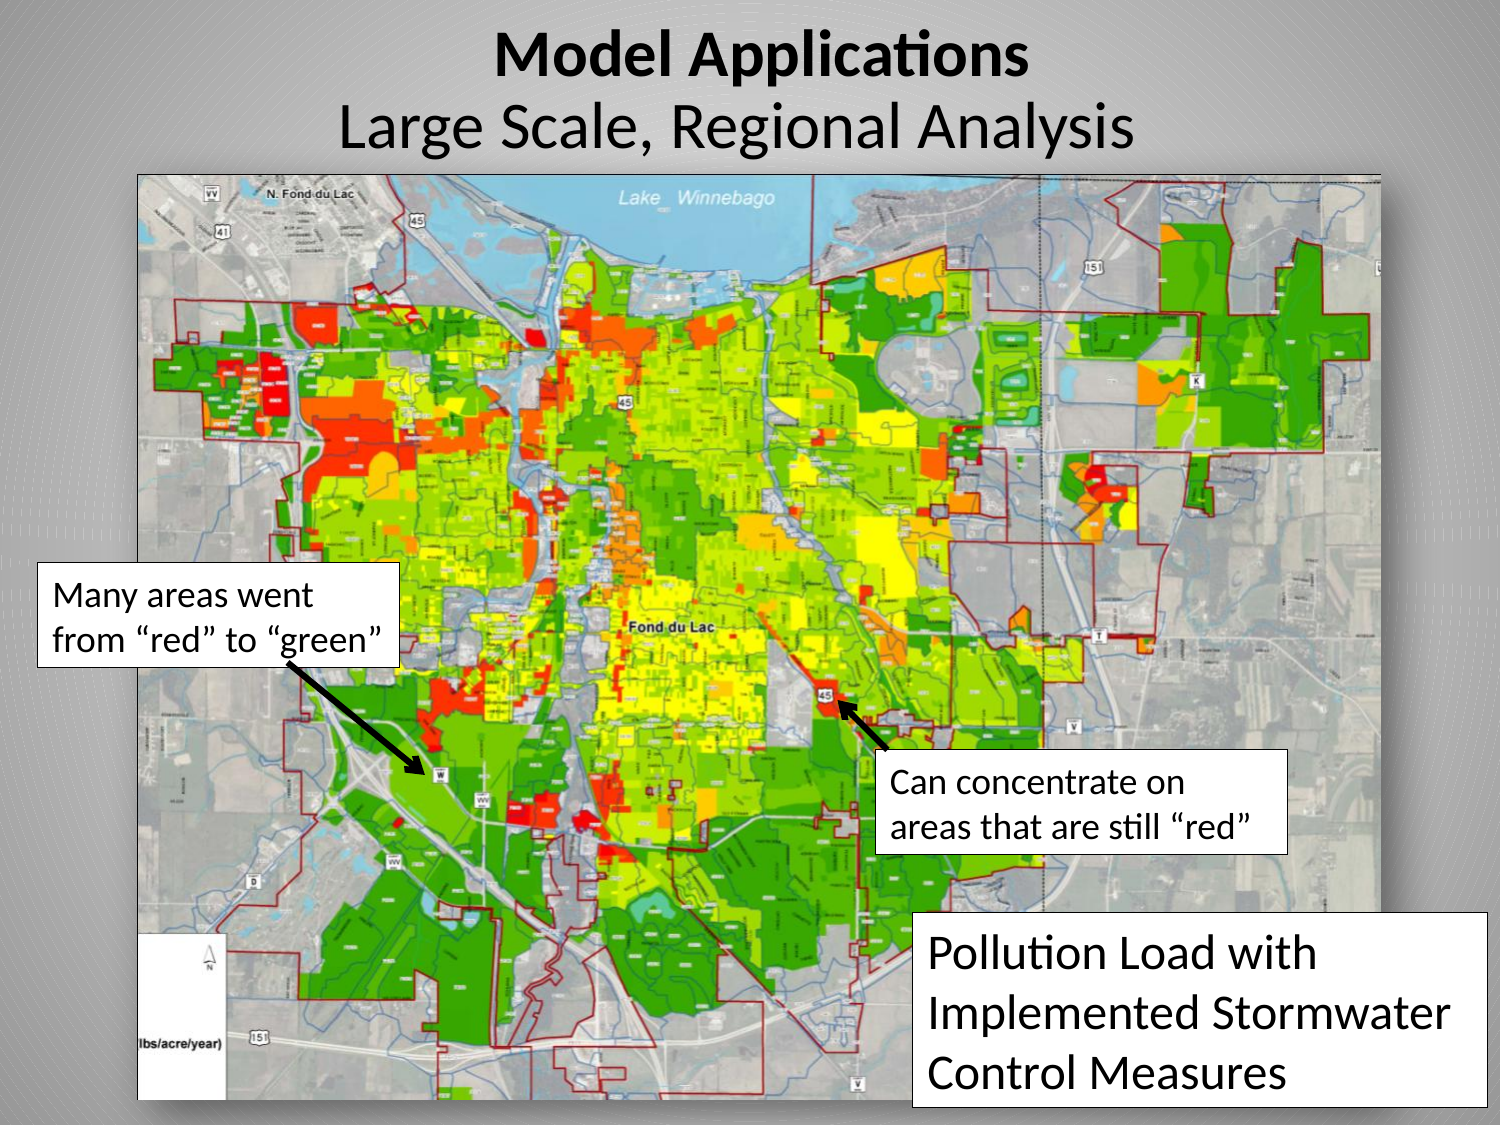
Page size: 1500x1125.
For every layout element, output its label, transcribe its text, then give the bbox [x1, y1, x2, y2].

picture [137, 174, 1381, 1101]
text_box Pollution Load with Implemented Stormwater Control Measures [1380, 912, 1488, 1108]
text_box Large Scale, Regional Analysis [62, 75, 1413, 188]
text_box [287, 662, 426, 776]
text_box Many areas went from “red” to “green” [37, 562, 132, 668]
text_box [837, 699, 888, 751]
text_box Model Applications [87, 0, 1438, 101]
